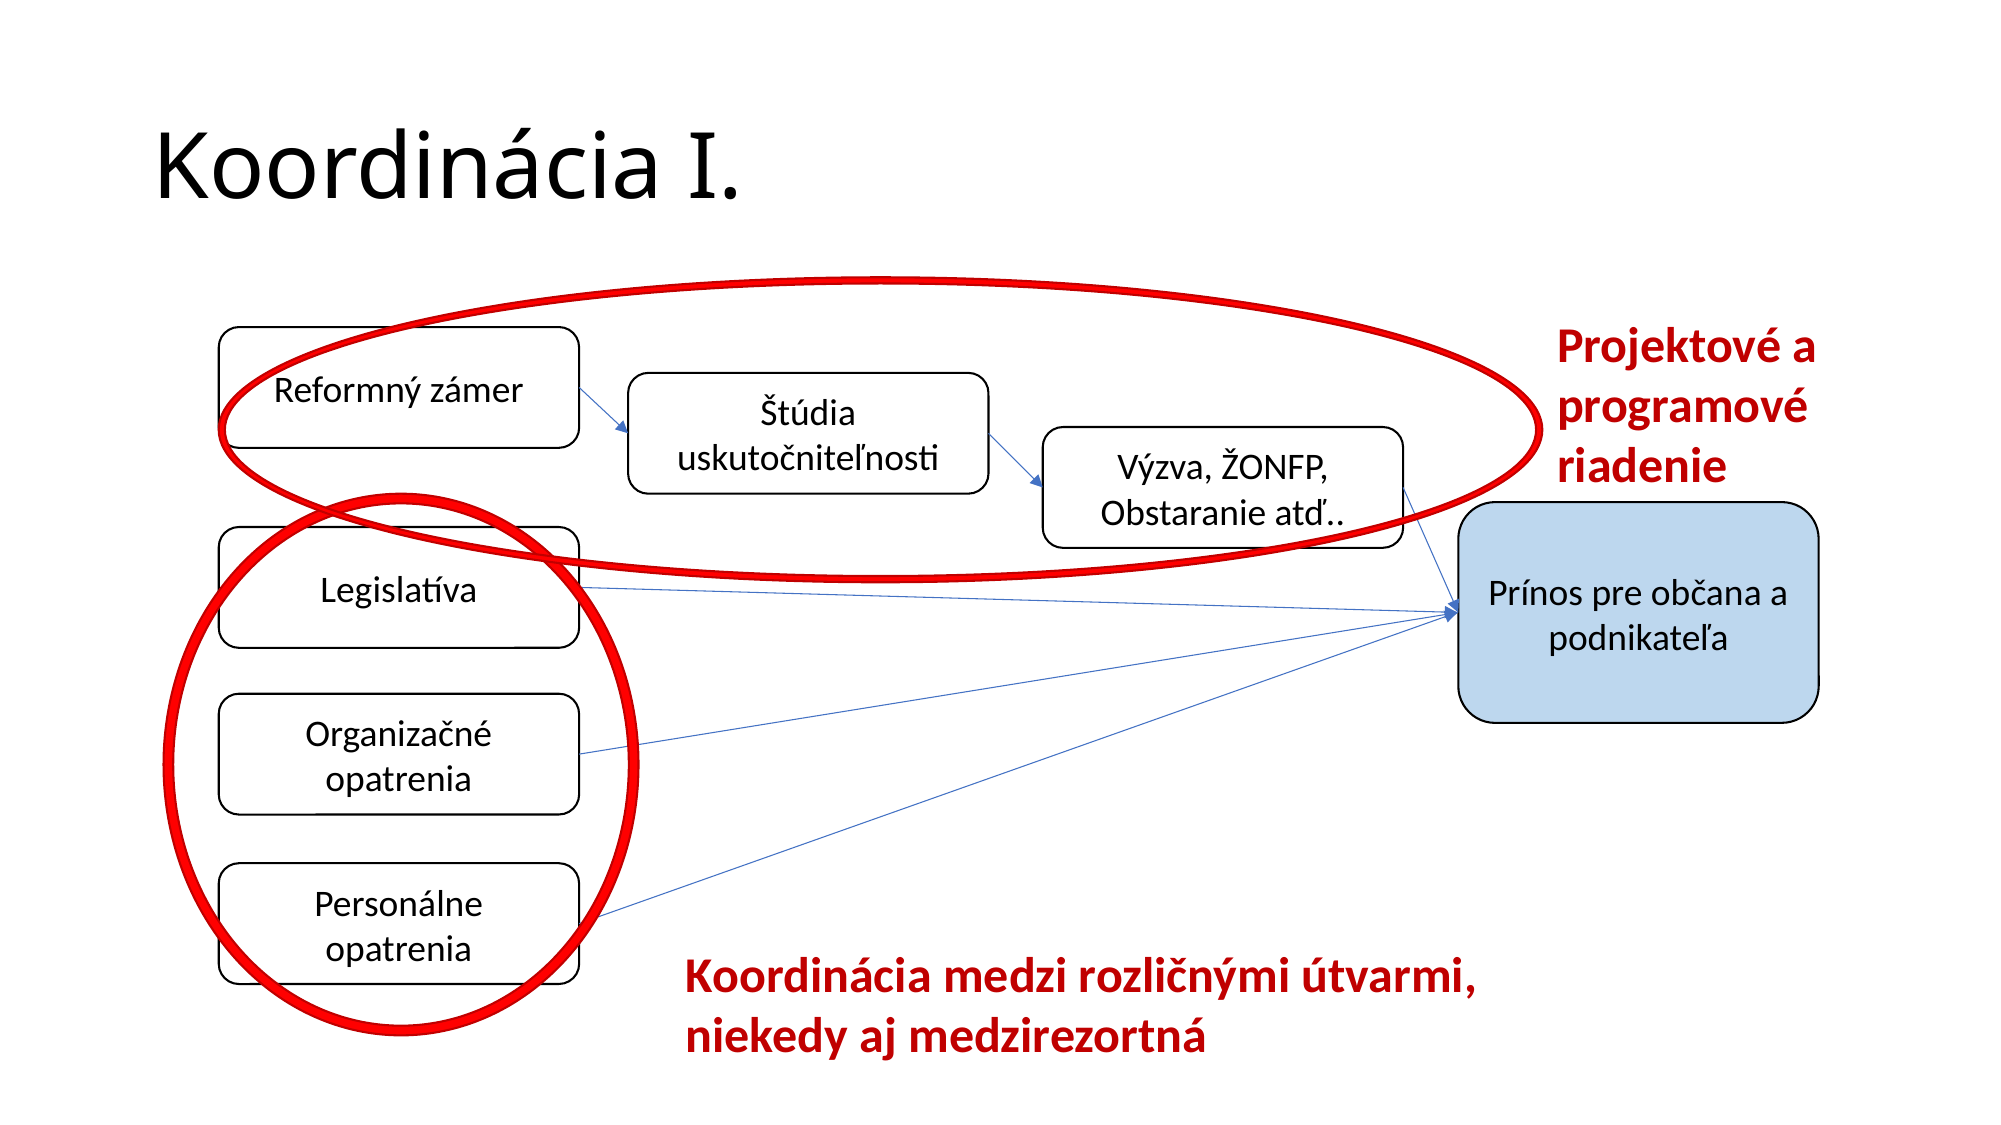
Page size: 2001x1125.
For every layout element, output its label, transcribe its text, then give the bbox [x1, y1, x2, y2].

text_box Prínos pre občana a podnikateľa [1512, 583, 1820, 724]
title Koordinácia I. [137, 59, 1863, 278]
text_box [163, 493, 1512, 1072]
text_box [218, 277, 1918, 583]
